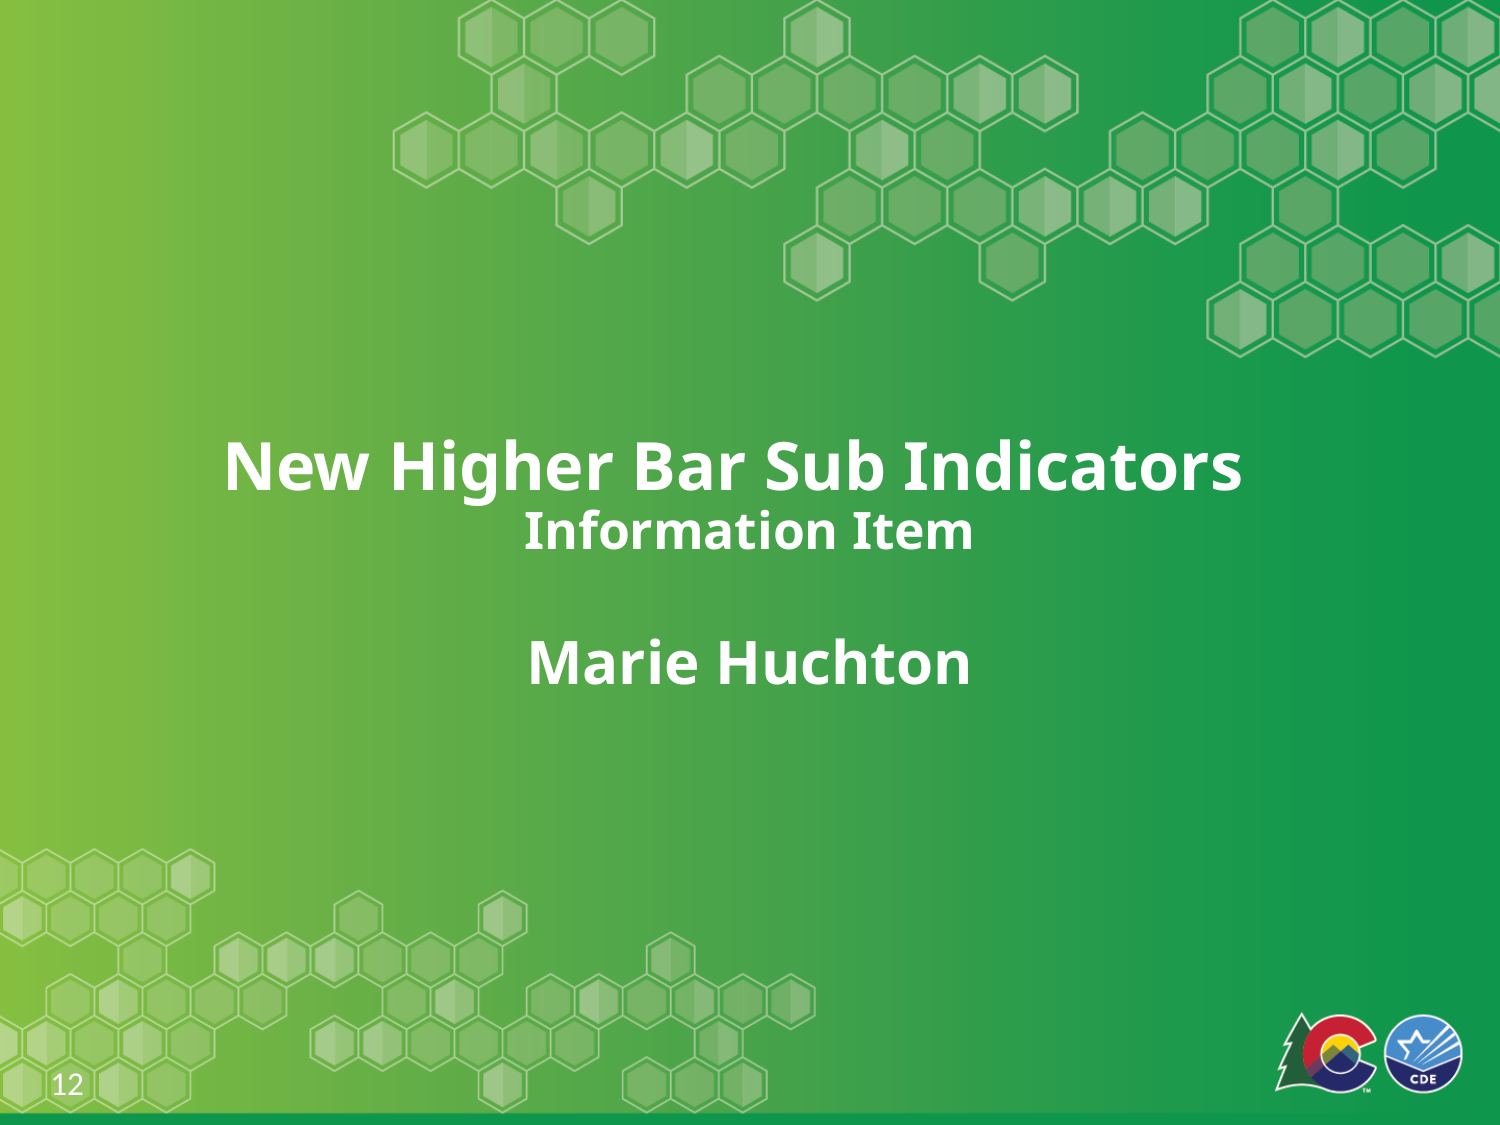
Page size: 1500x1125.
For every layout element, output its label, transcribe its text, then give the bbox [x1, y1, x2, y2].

slide_number 12 [35, 1054, 373, 1115]
title New Higher Bar Sub Indicators Information Item Marie Huchton [112, 425, 1388, 810]
picture [0, 0, 1500, 1125]
